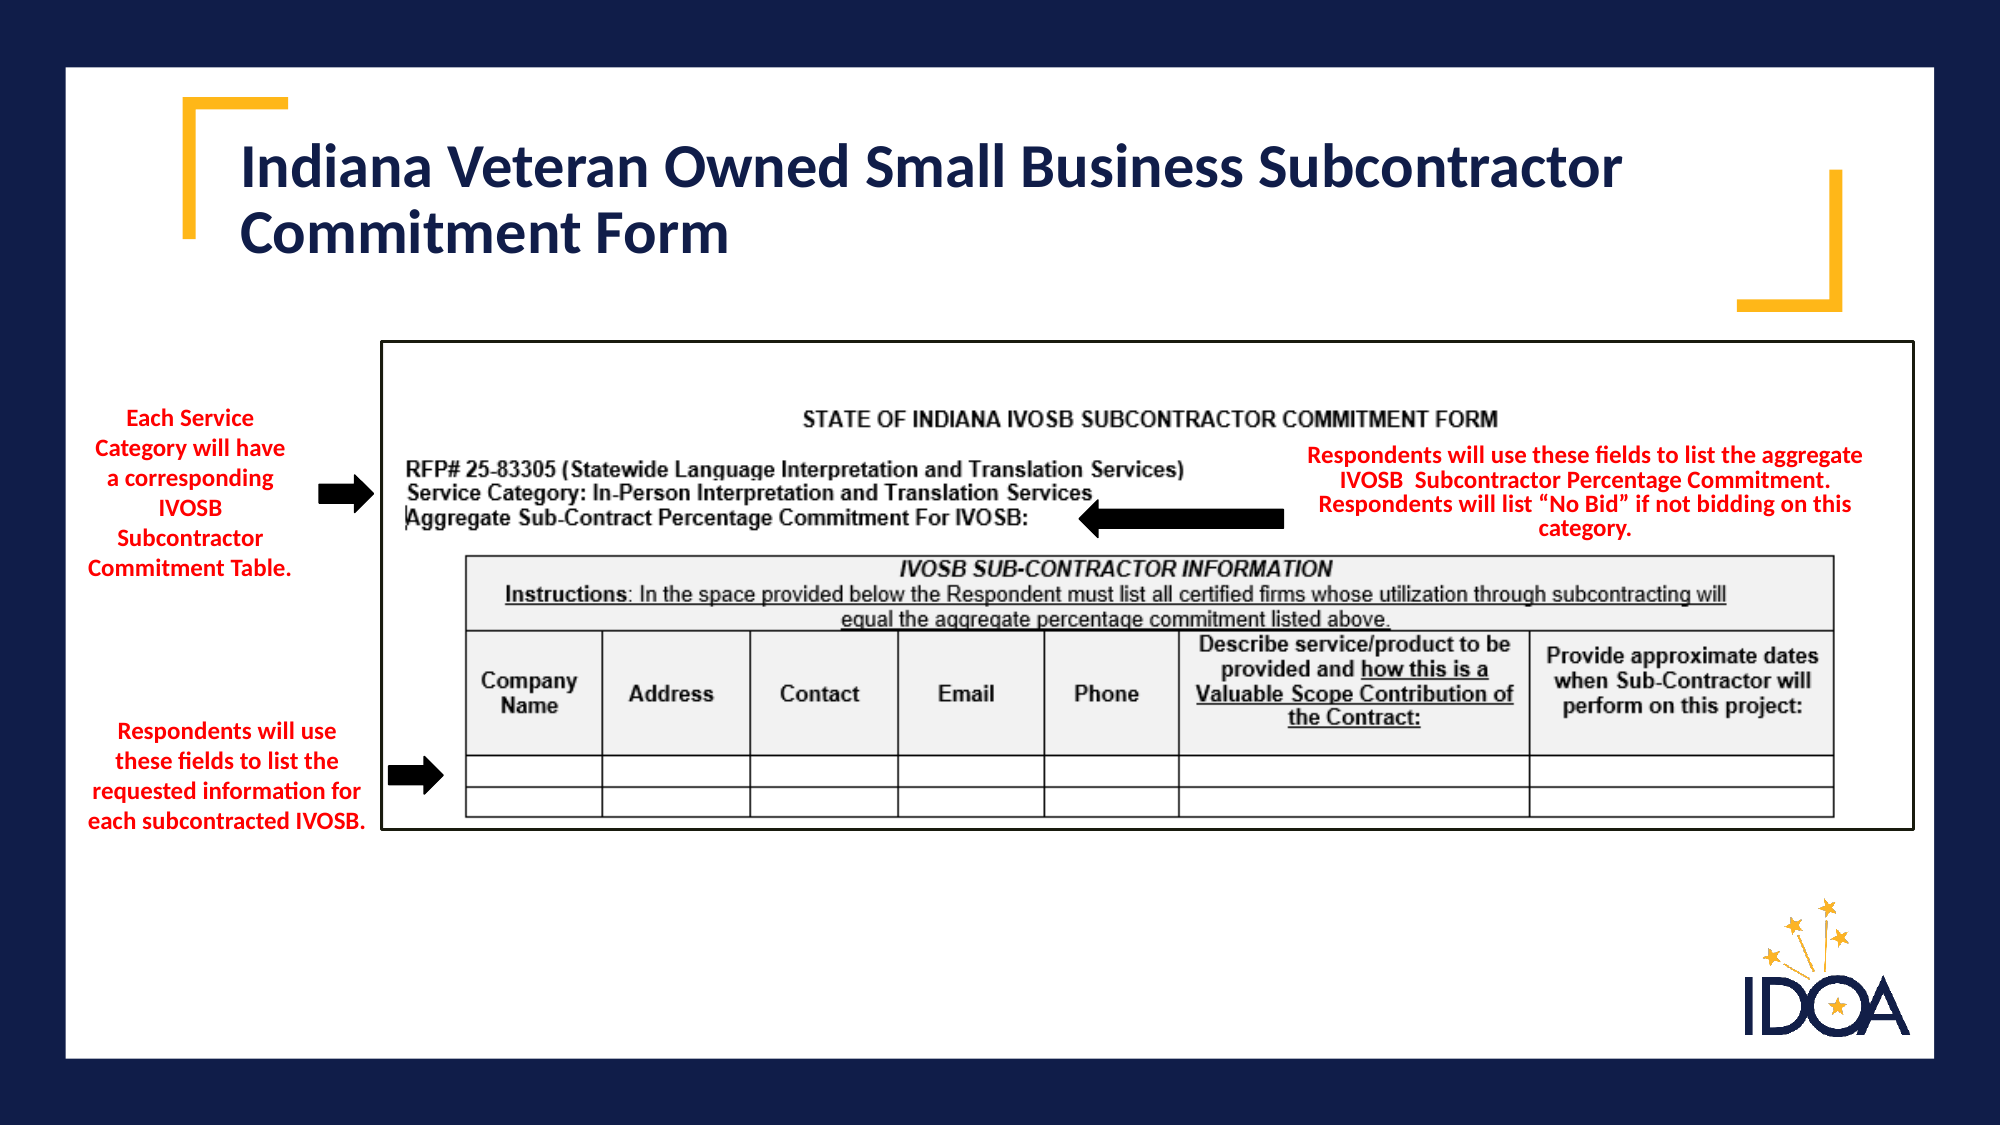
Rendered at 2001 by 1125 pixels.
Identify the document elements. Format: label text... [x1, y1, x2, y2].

text_box Respondents will use these fields to list the requested information for each subcontracted IVOSB. [71, 707, 384, 842]
title Indiana Veteran Owned Small Business Subcontractor Commitment Form [225, 126, 1800, 263]
text_box Each Service Category will have a corresponding IVOSB Subcontractor Commitment Table. [71, 394, 310, 589]
picture [1702, 857, 1959, 1114]
text_box [319, 474, 374, 513]
picture [382, 342, 1912, 828]
